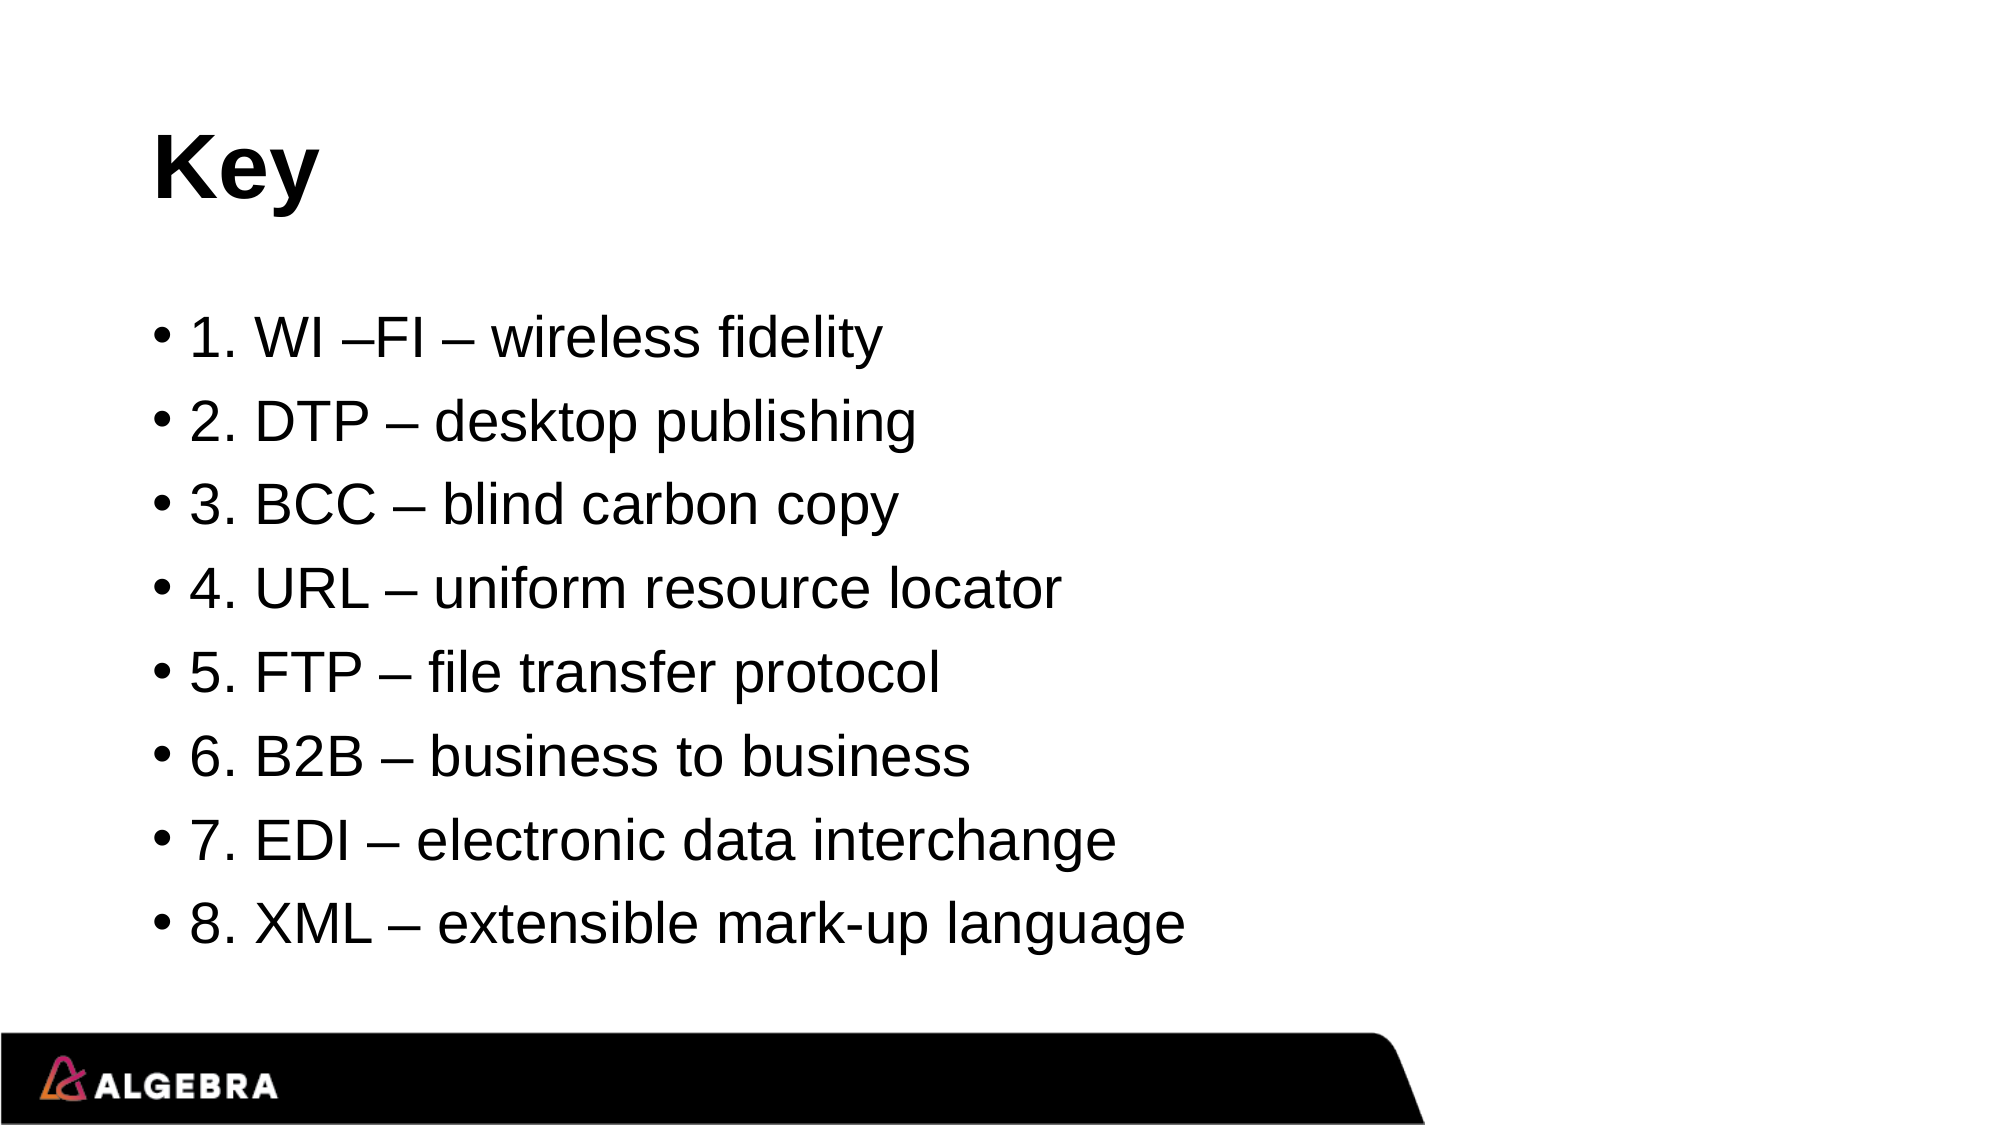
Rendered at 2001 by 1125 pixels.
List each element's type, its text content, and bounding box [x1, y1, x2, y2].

picture [0, 1032, 1425, 1125]
list 1. WI –FI – wireless fidelity 2. DTP – desktop publishing 3. BCC – blind carbon copy 4. URL – uniform resource locator 5. FTP – file transfer protocol 6. B2B – business to business 7. EDI – electronic data interchange 8. XML – extensible mark-up language [137, 299, 1863, 1014]
title Key [137, 59, 1863, 278]
